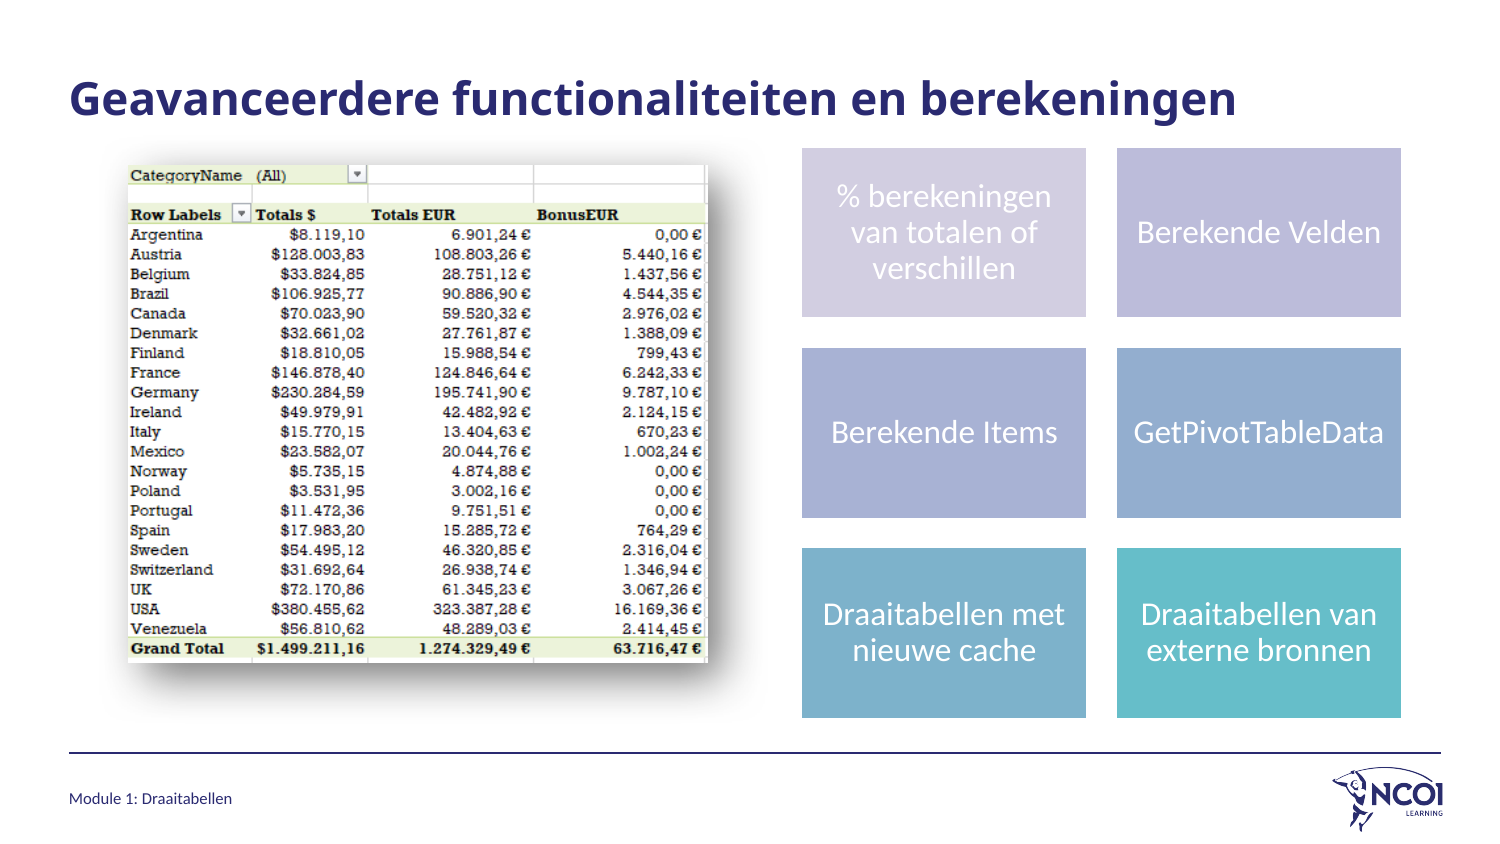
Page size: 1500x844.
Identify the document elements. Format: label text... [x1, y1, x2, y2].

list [703, 146, 1500, 720]
picture [128, 165, 708, 663]
title Geavanceerdere functionaliteiten en berekeningen [68, 23, 1264, 125]
picture [1310, 743, 1465, 844]
footer Module 1: Draaitabellen [53, 775, 561, 821]
